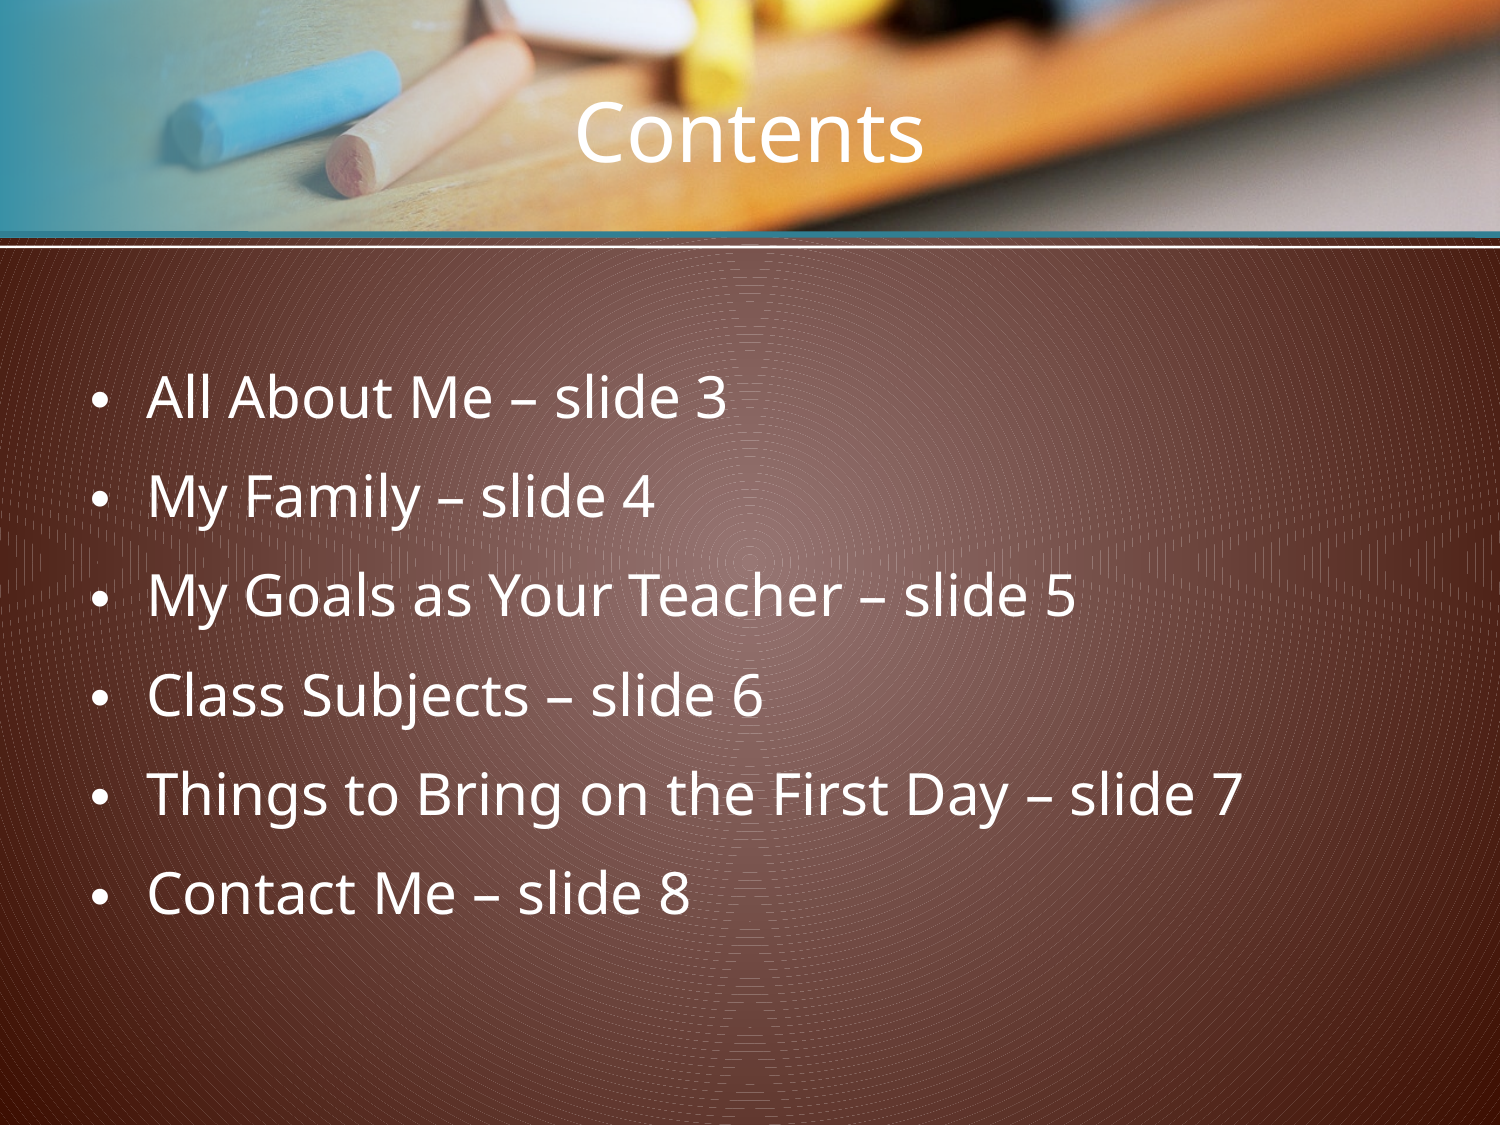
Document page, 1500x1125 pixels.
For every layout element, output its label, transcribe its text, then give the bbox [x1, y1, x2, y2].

title Contents [75, 24, 1425, 233]
picture [663, 0, 1500, 231]
list All About Me – slide 3 My Family – slide 4 My Goals as Your Teacher – slide 5 Class Subjects – slide 6 Things to Bring on the First Day – slide 7 Contact Me – slide 8 [75, 262, 1425, 1005]
